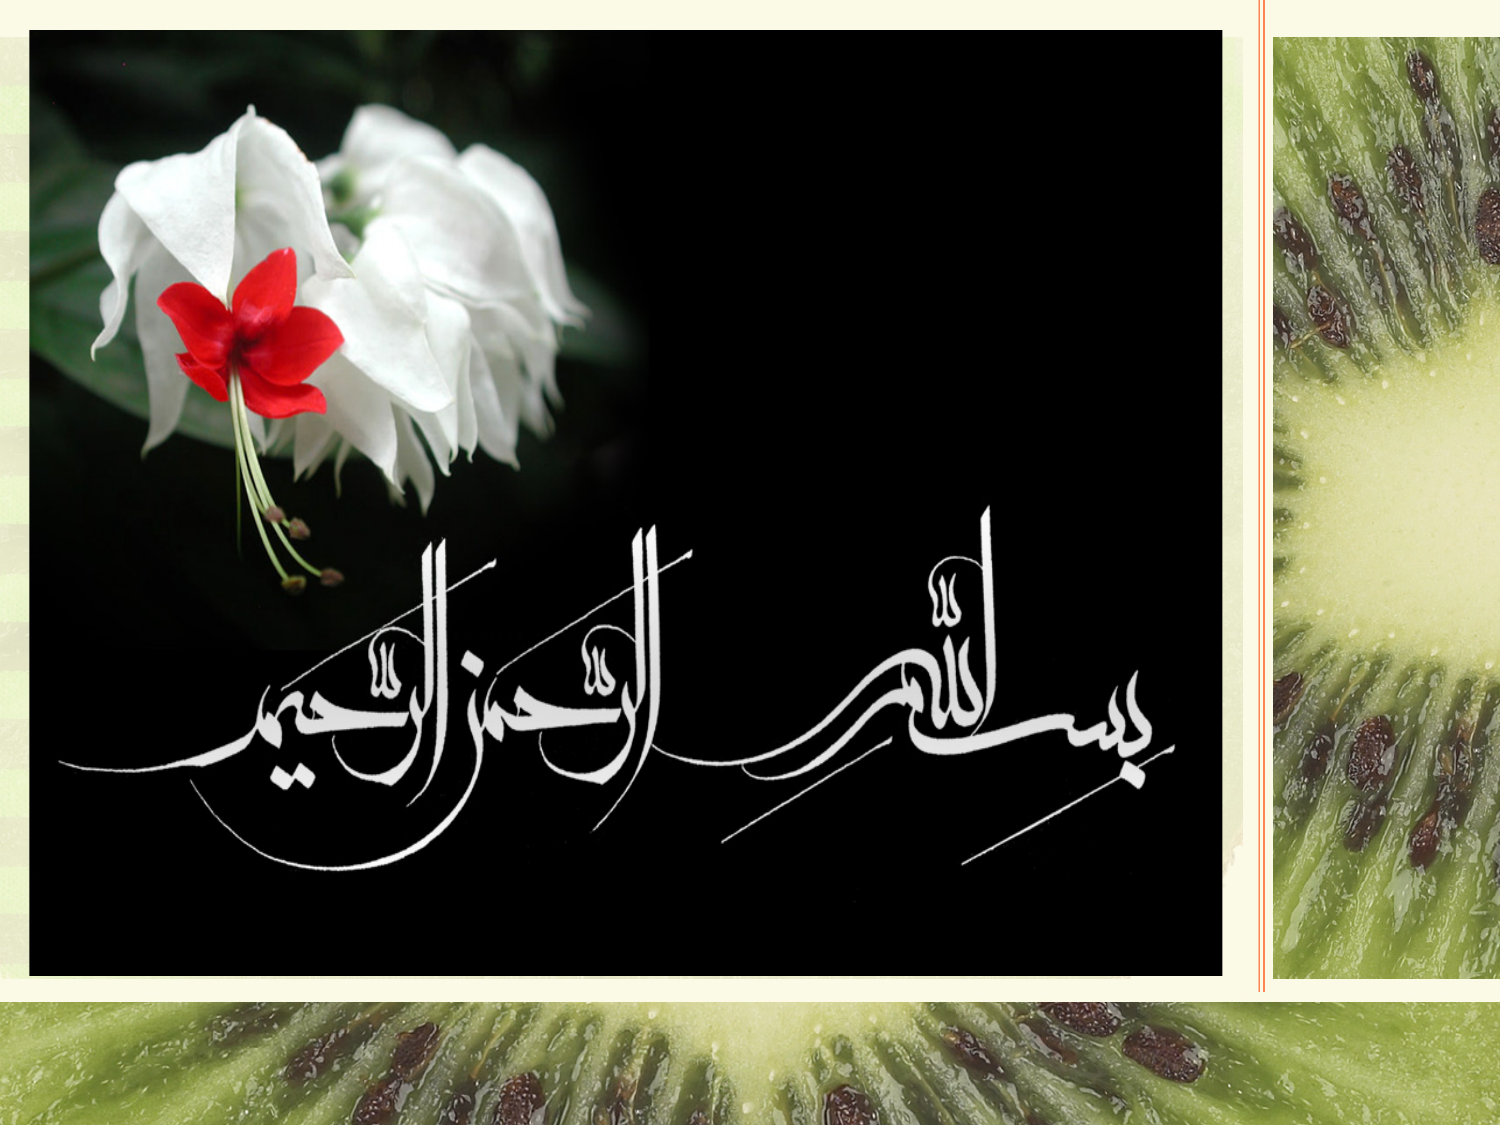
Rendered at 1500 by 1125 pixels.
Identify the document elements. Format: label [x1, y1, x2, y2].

picture [0, 0, 1500, 1125]
list [29, 30, 1223, 977]
